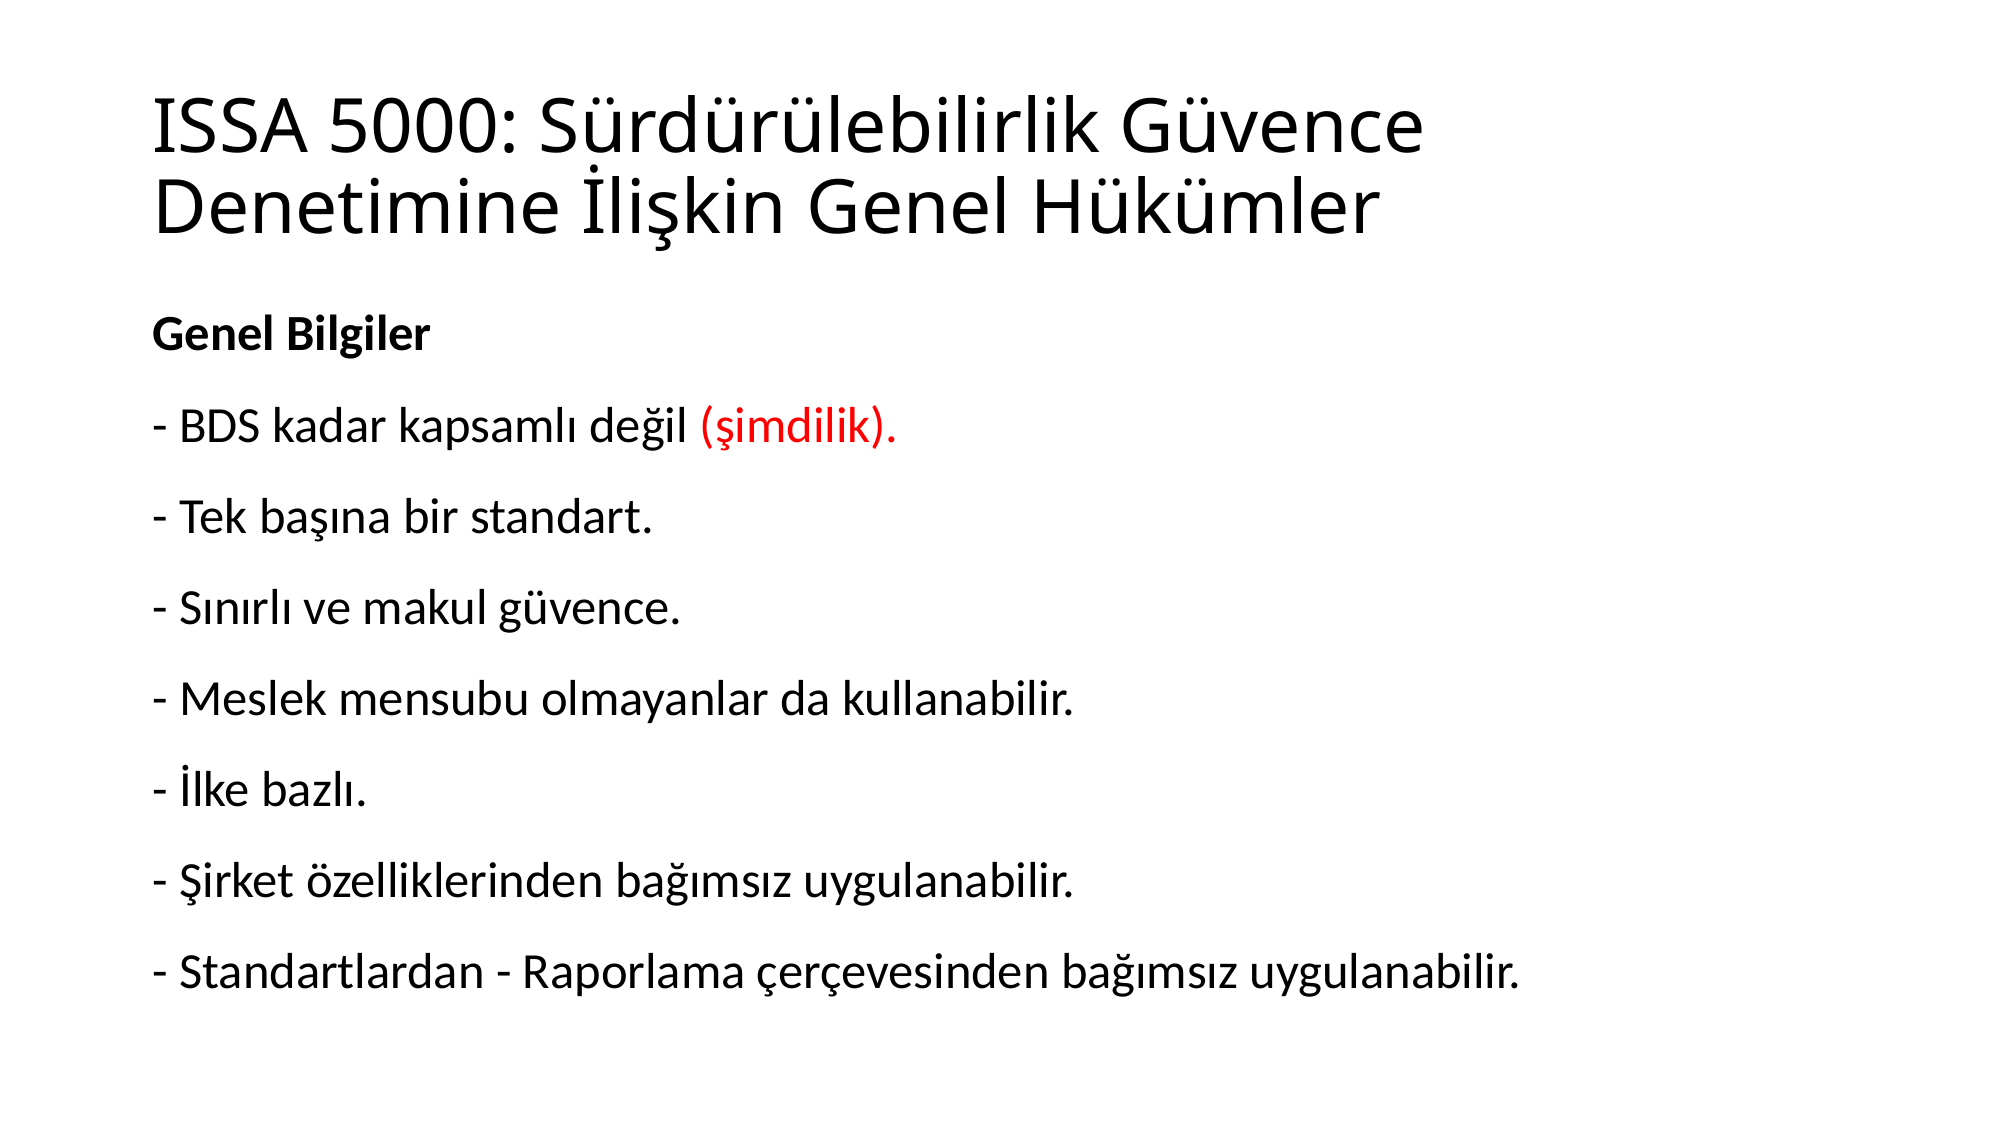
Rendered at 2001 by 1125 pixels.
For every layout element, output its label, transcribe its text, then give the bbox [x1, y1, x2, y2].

title ISSA 5000: Sürdürülebilirlik Güvence Denetimine İlişkin Genel Hükümler [137, 59, 1863, 278]
list Genel Bilgiler - BDS kadar kapsamlı değil (şimdilik). - Tek başına bir standart. - Sınırlı ve makul güvence. - Meslek mensubu olmayanlar da kullanabilir. - İlke bazlı. - Şirket özelliklerinden bağımsız uygulanabilir. - Standartlardan - Raporlama çerçevesinden bağımsız uygulanabilir. [137, 299, 1863, 1014]
